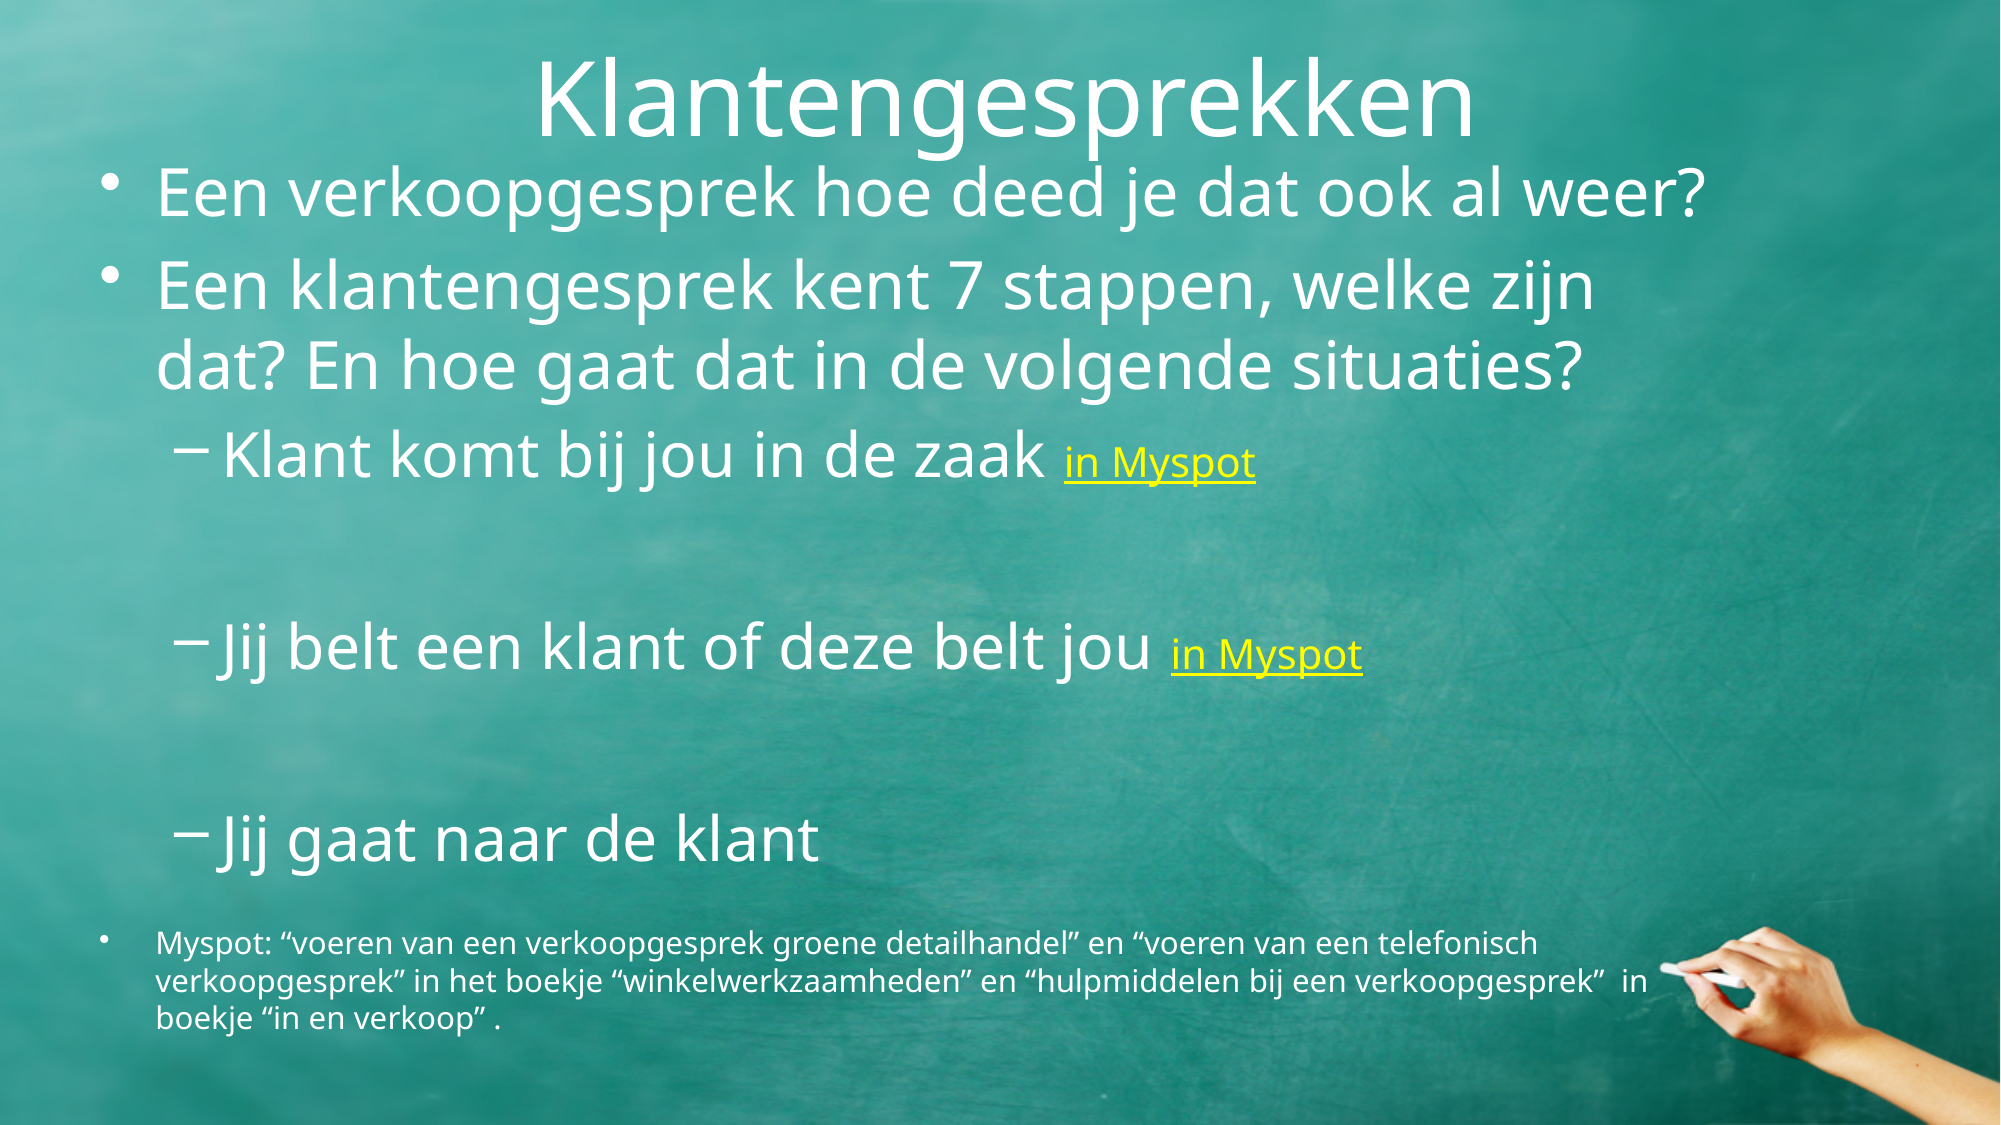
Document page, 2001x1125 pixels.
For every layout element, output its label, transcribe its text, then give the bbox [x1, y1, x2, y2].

picture [0, 0, 2001, 1125]
list Een verkoopgesprek hoe deed je dat ook al weer? Een klantengesprek kent 7 stappen, welke zijn dat? En hoe gaat dat in de volgende situaties? Klant komt bij jou in de zaak in Myspot Jij belt een klant of deze belt jou in Myspot Jij gaat naar de klant Myspot: “voeren van een verkoopgesprek groene detailhandel” en “voeren van een telefonisch verkoopgesprek” in het boekje “winkelwerkzaamheden” en “hulpmiddelen bij een verkoopgesprek” in boekje “in en verkoop” . [84, 141, 1753, 1034]
title Klantengesprekken [52, 35, 1961, 154]
